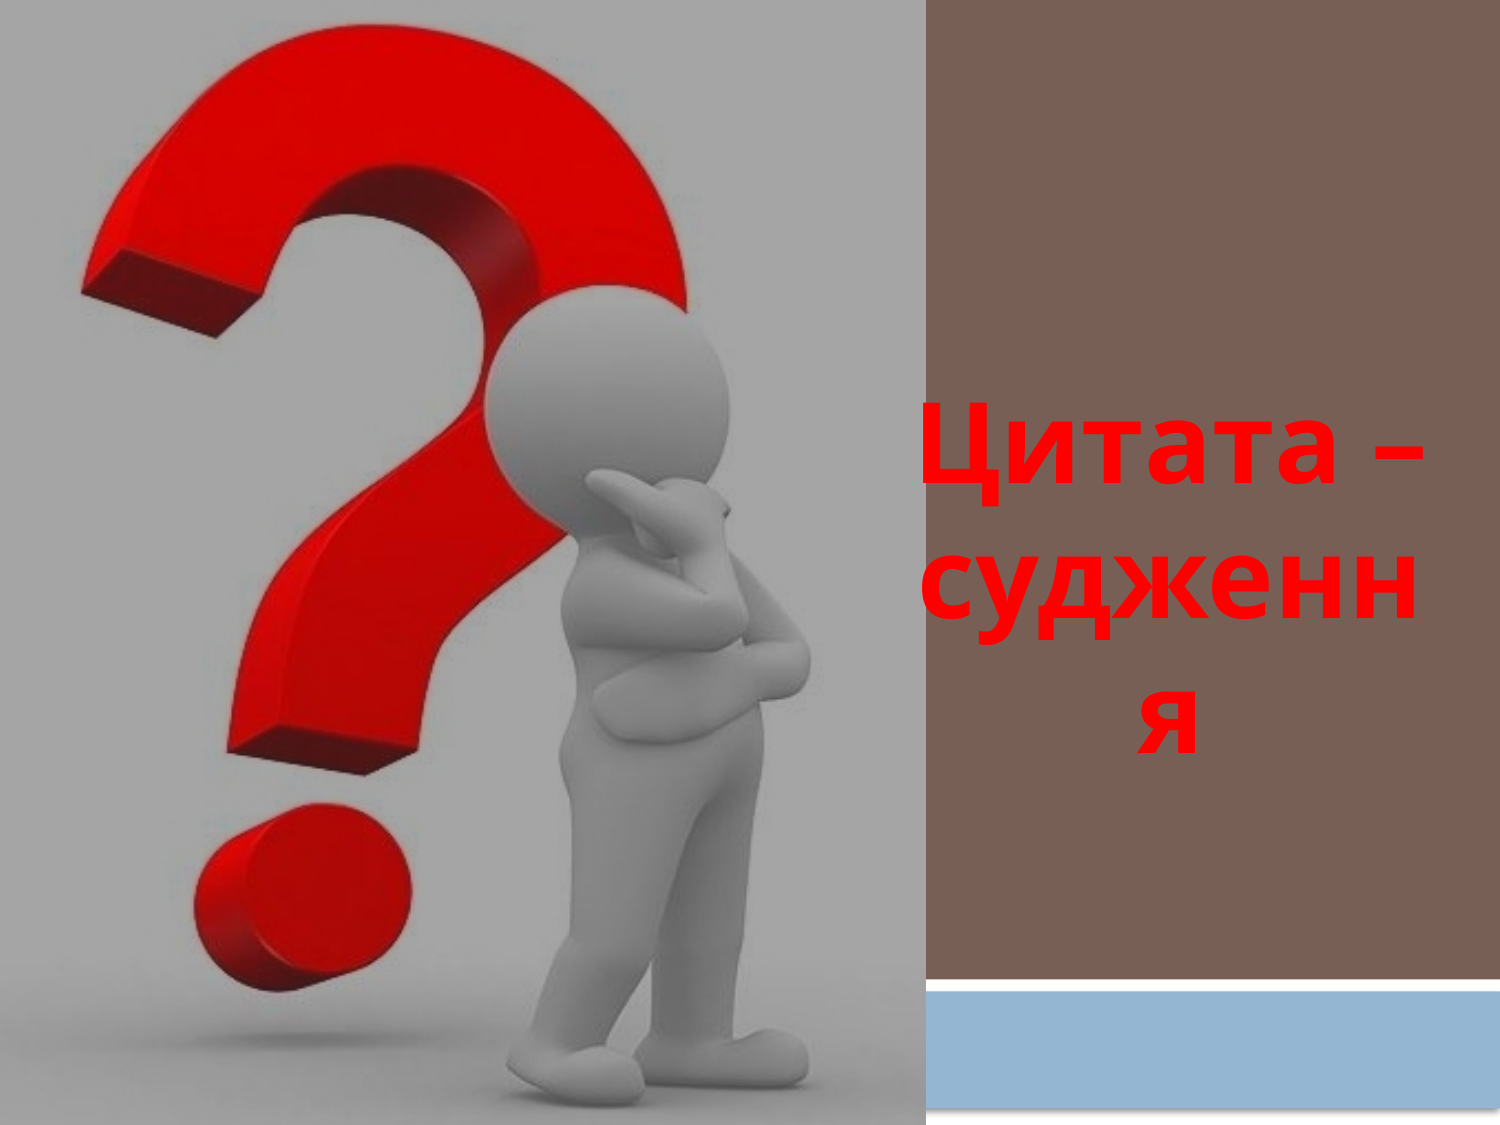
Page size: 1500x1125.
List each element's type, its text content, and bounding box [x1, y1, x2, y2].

text_box Цитата – судження [930, 363, 1451, 784]
picture [0, 0, 927, 1125]
